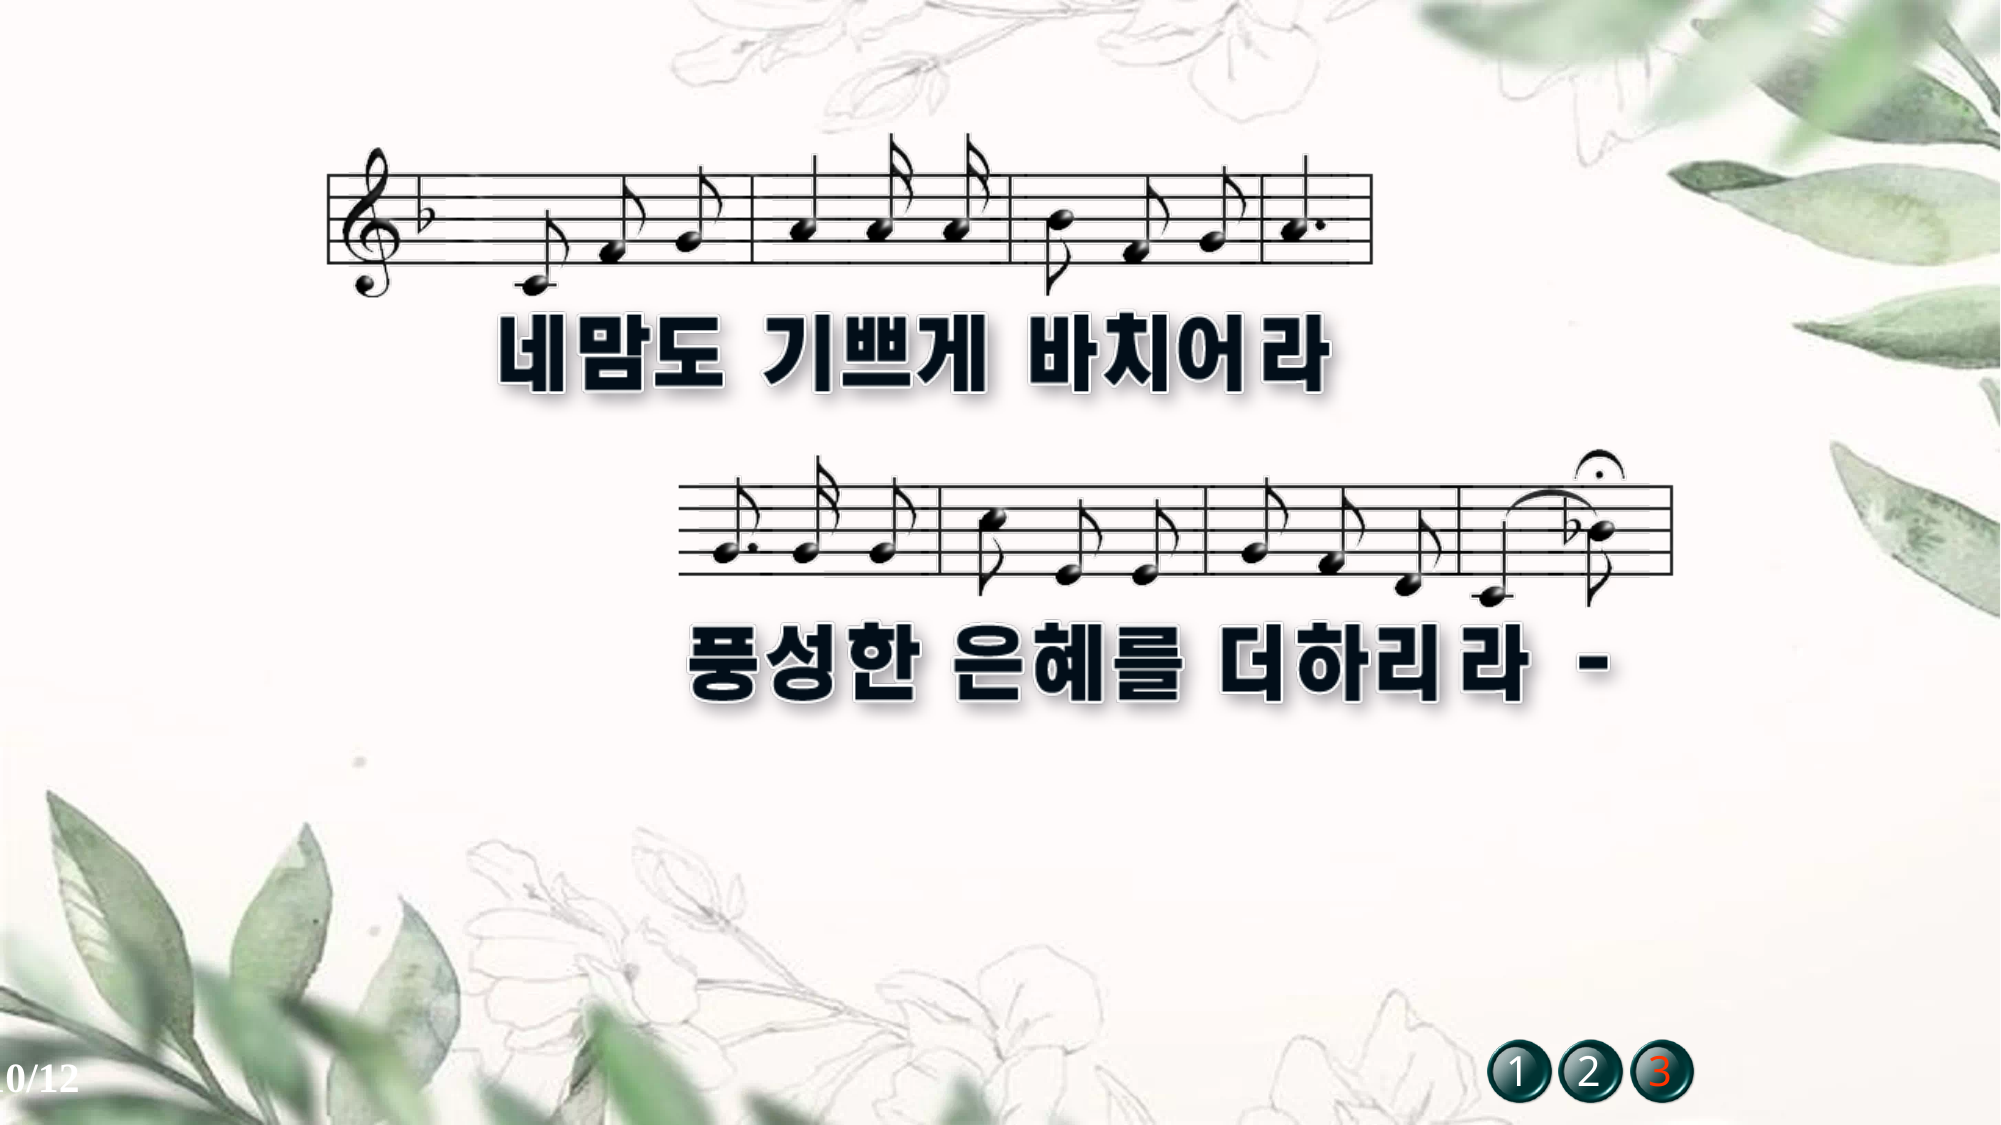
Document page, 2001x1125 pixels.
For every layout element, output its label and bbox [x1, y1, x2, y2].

text_box [1627, 1035, 1697, 1106]
text_box [1484, 1035, 1555, 1106]
picture [0, 0, 2001, 1125]
text_box [1555, 1035, 1626, 1106]
